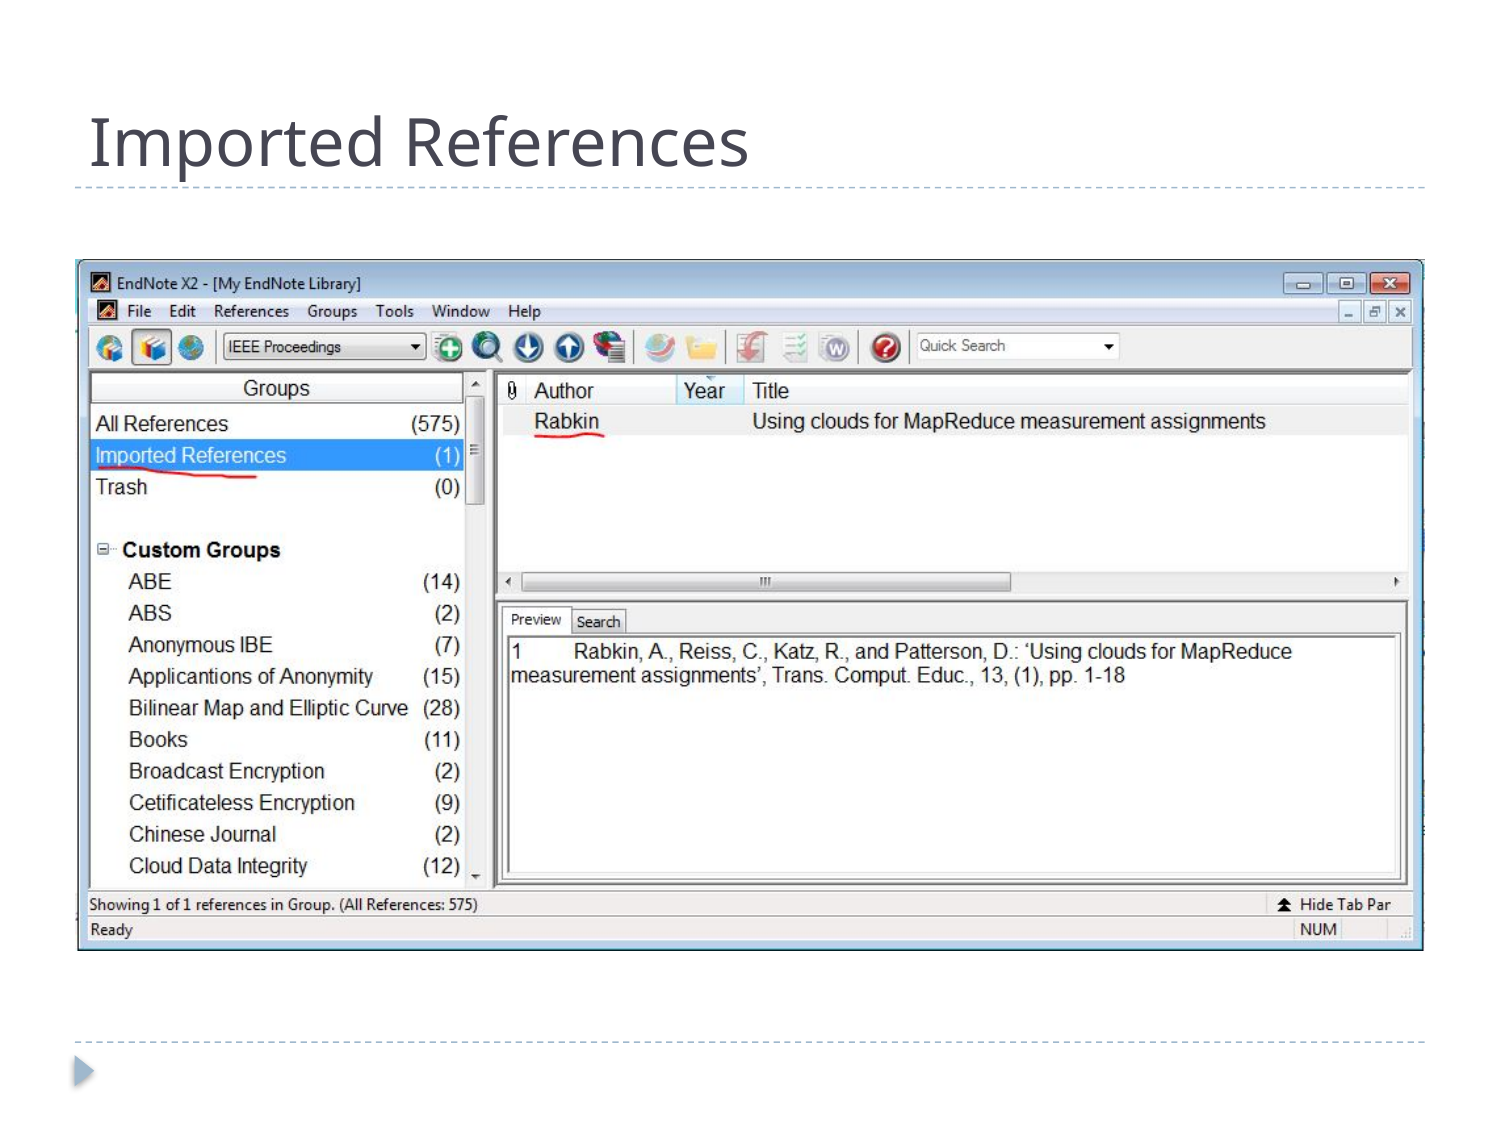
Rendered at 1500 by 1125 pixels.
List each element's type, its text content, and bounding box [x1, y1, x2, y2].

title Imported References [75, 24, 1425, 188]
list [74, 259, 1426, 951]
